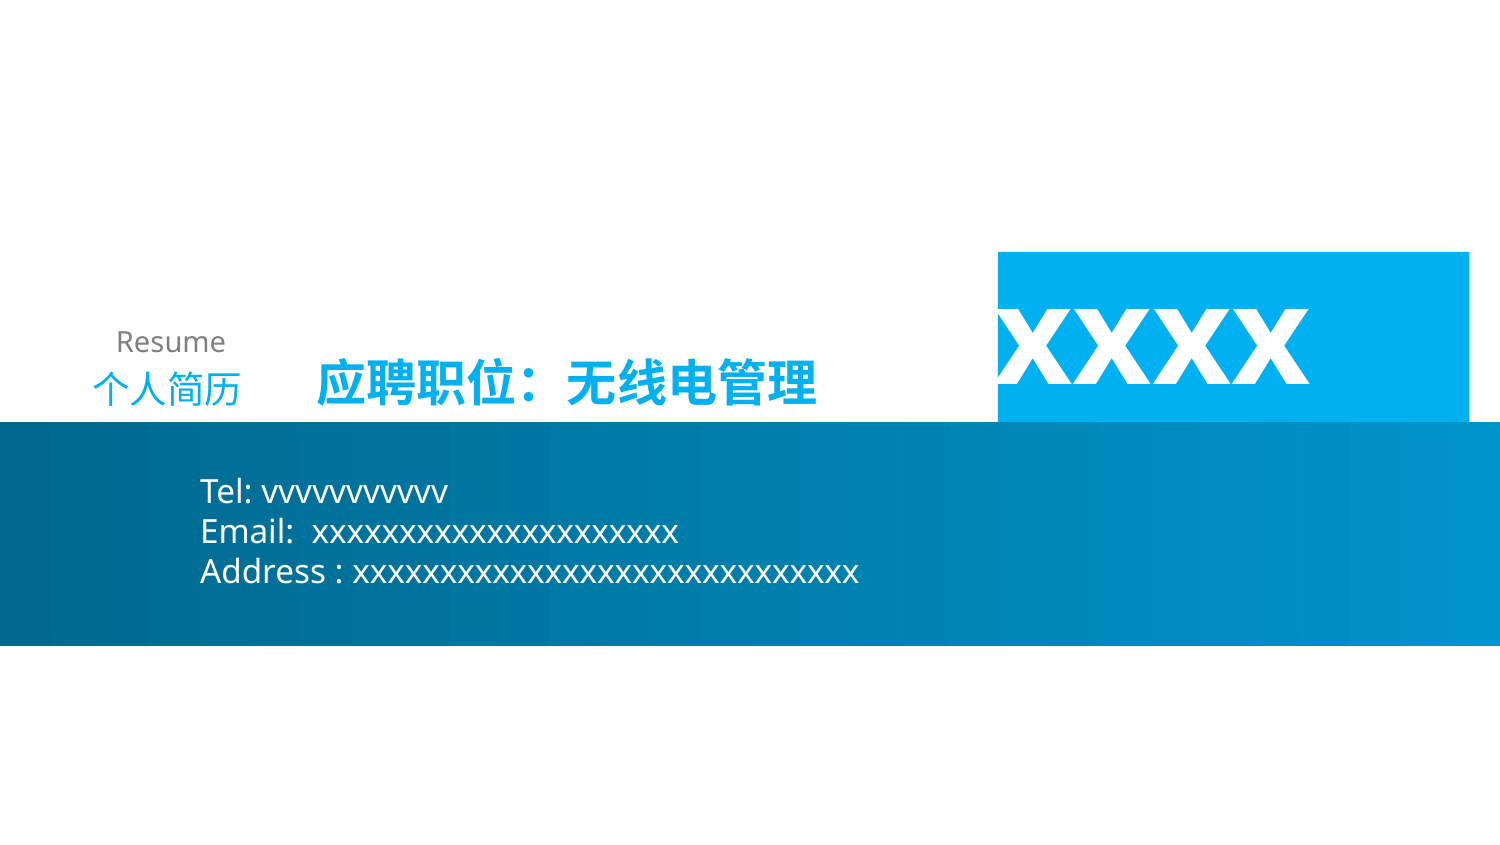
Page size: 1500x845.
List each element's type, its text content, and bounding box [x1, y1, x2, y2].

text_box Resume [101, 315, 242, 366]
text_box [996, 250, 1472, 424]
text_box [383, 422, 750, 462]
text_box Tel: vvvvvvvvvvv Email: xxxxxxxxxxxxxxxxxxxxx Address : xxxxxxxxxxxxxxxxxxxxxxxxxxxxx [185, 462, 875, 598]
text_box xxxx [978, 240, 1327, 420]
text_box 个人简历 [77, 358, 258, 419]
text_box [0, 420, 1500, 648]
text_box 应聘职位：无线电管理 [302, 343, 832, 419]
